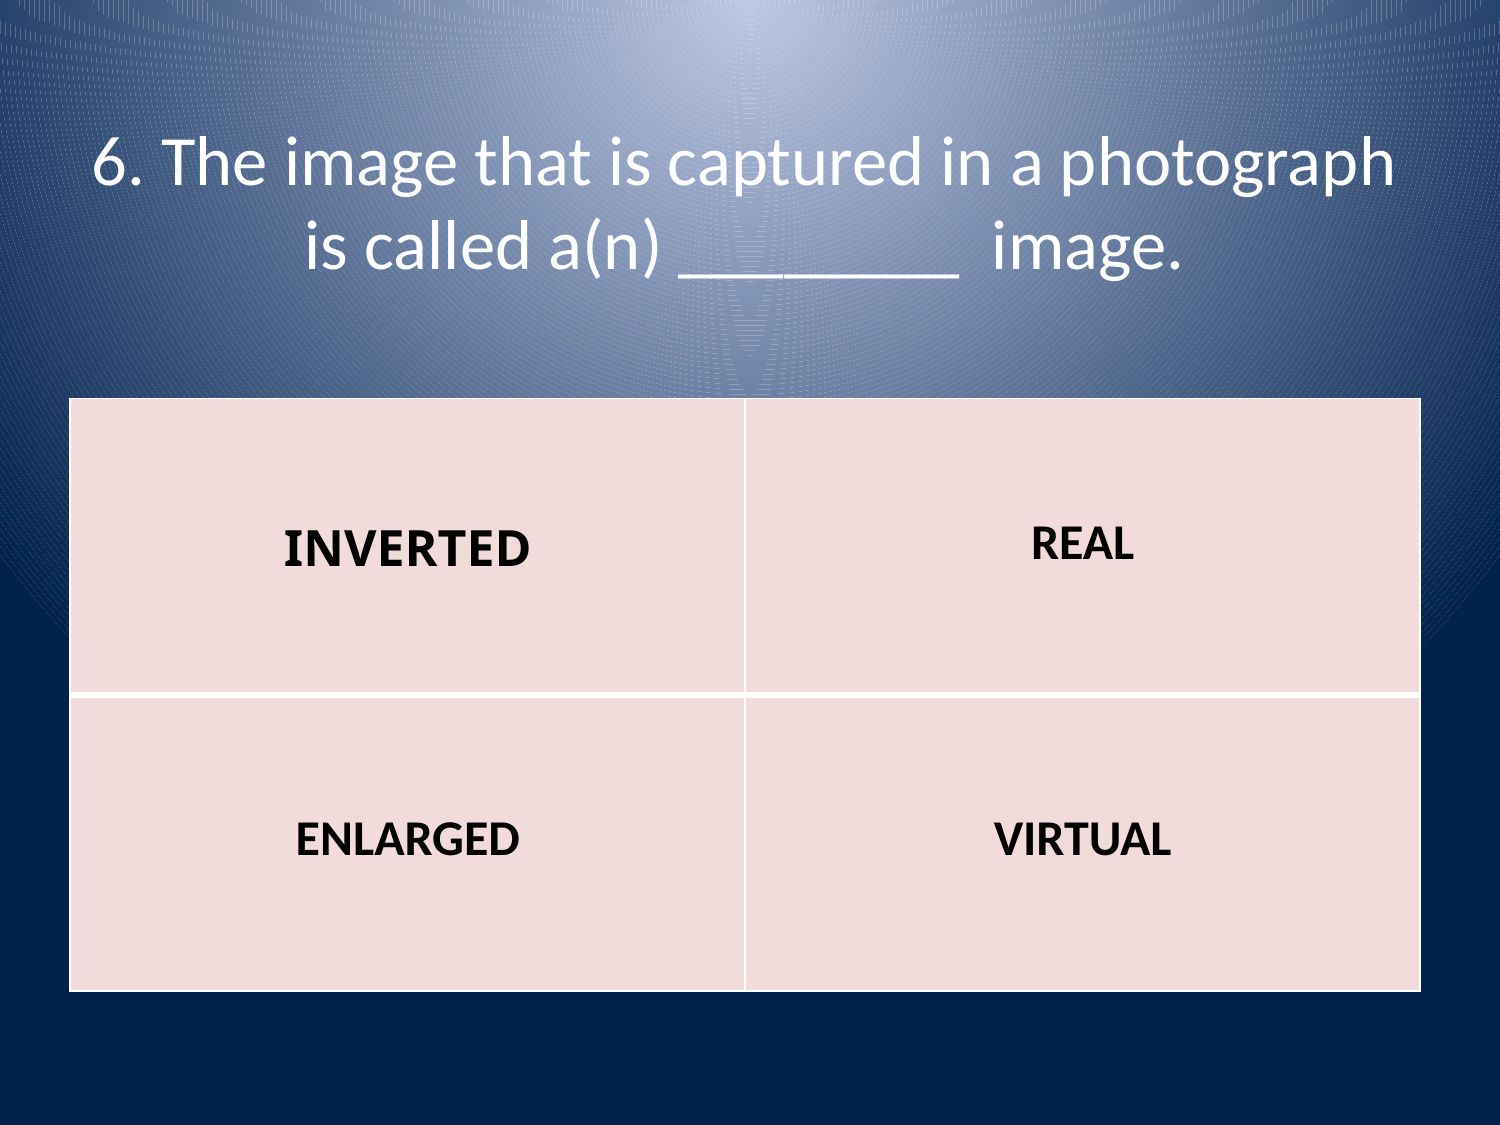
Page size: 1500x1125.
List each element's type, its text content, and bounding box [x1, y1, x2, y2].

table_cell ENLARGED [71, 698, 744, 990]
table_header REAL [746, 399, 1419, 692]
title 6. The image that is captured in a photograph is called a(n) ________ image. [70, 105, 1421, 293]
table_header INVERTED [71, 399, 744, 692]
table_cell VIRTUAL [746, 698, 1419, 990]
